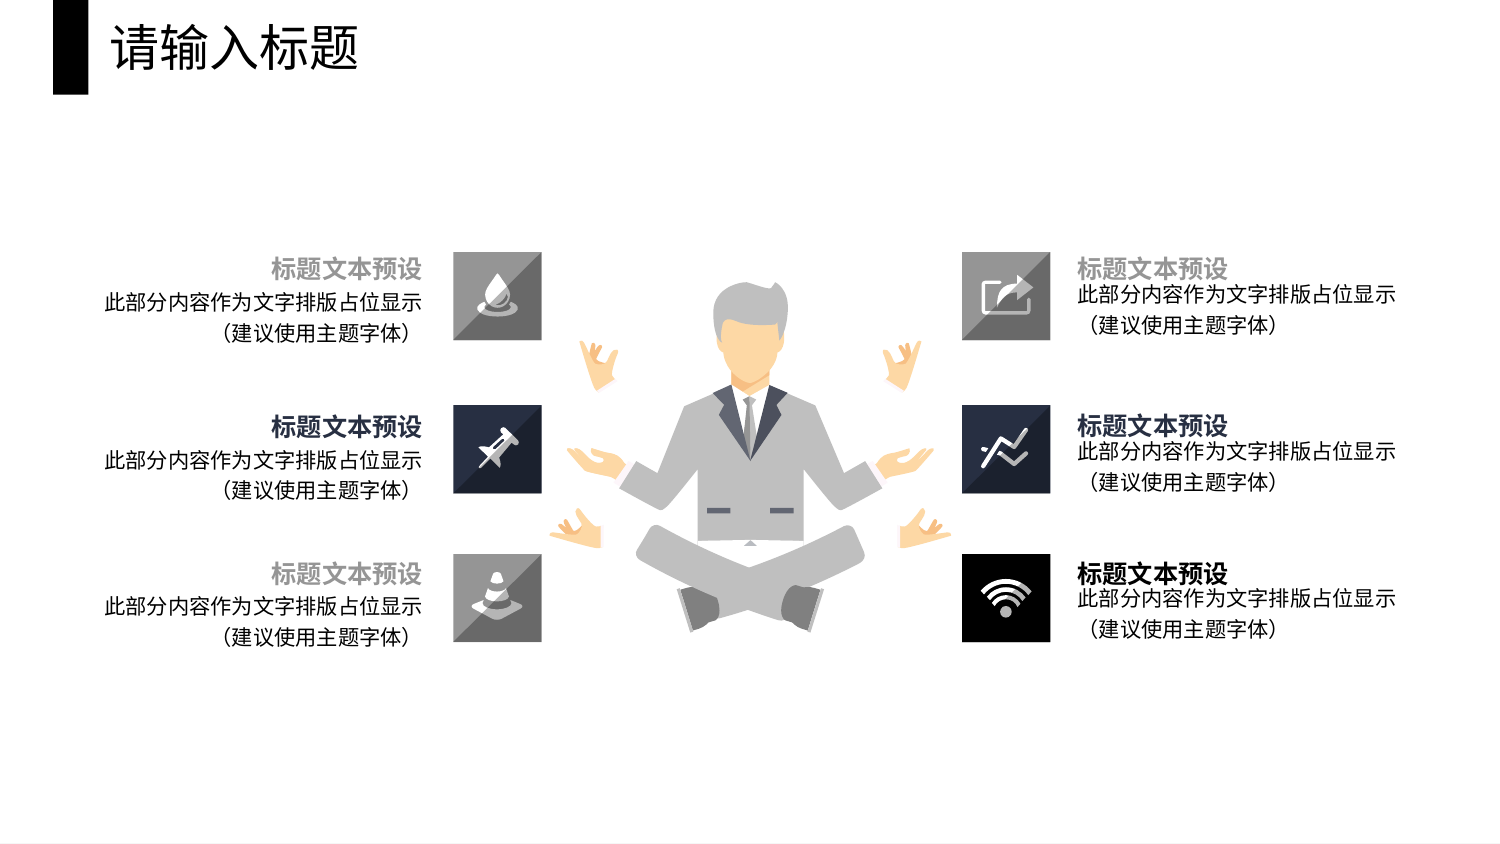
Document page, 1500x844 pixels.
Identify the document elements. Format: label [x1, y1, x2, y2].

text_box [88, 251, 1413, 652]
text_box [52, 0, 396, 95]
